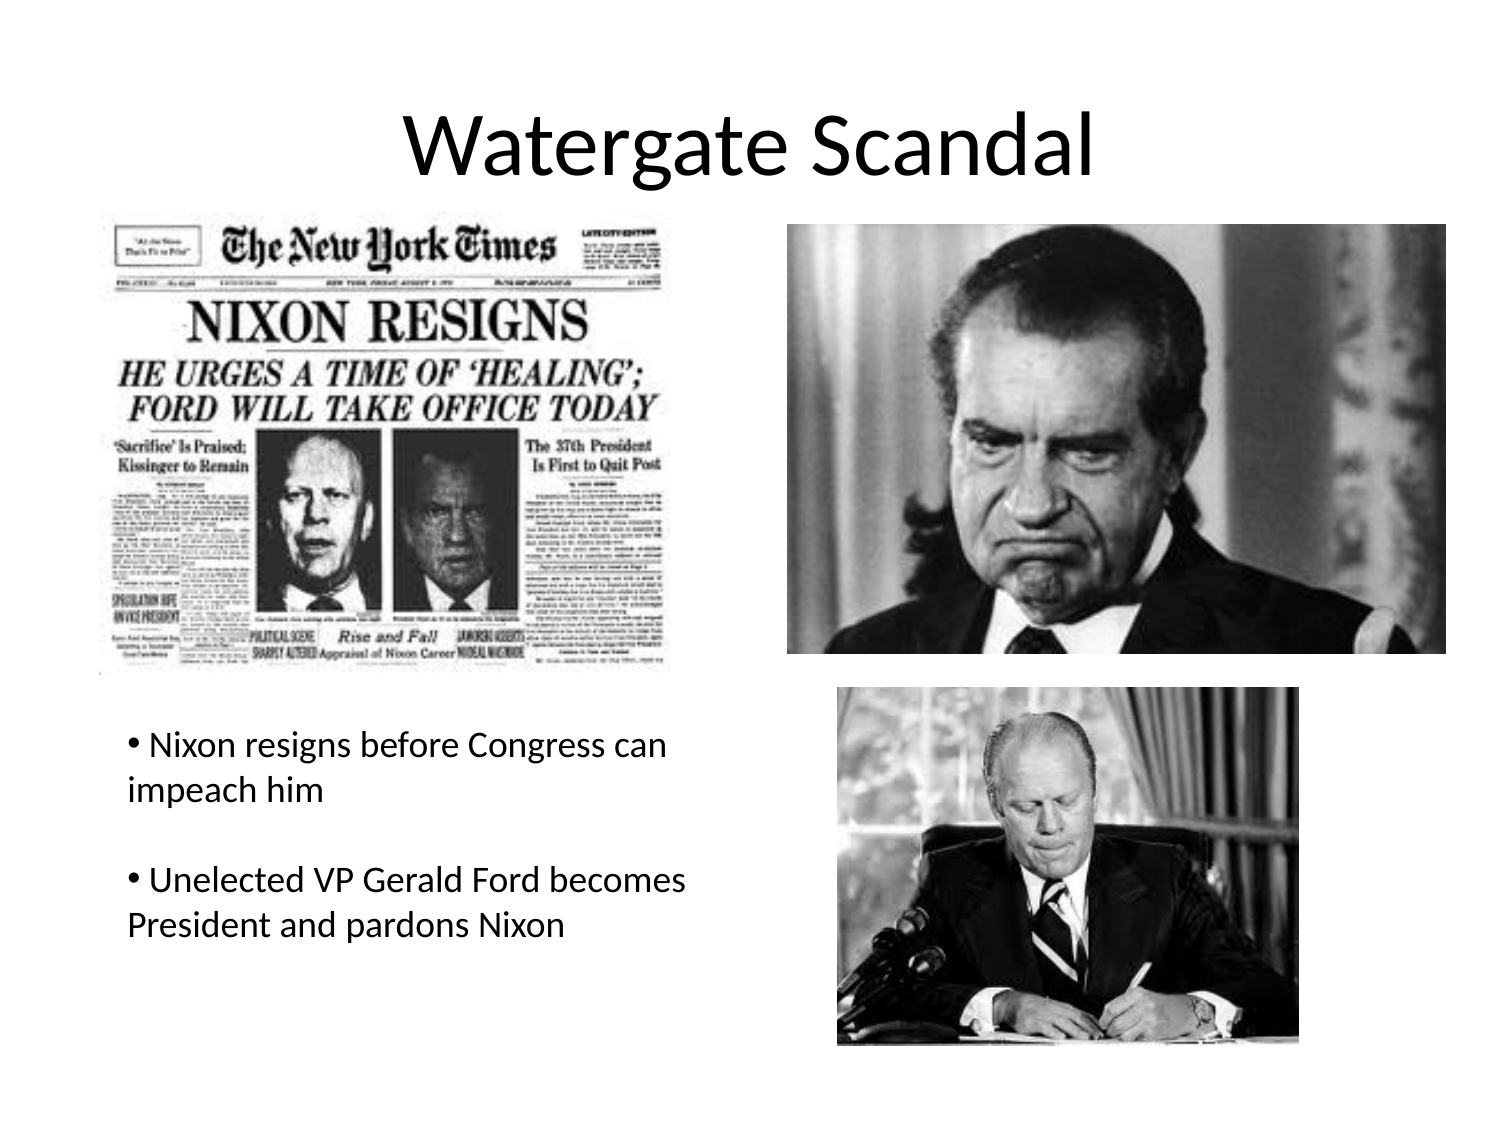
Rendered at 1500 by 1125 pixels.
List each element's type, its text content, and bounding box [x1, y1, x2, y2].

title Watergate Scandal [75, 45, 1425, 233]
picture [837, 687, 1299, 1046]
picture [787, 224, 1446, 654]
text_box Nixon resigns before Congress can impeach him Unelected VP Gerald Ford becomes President and pardons Nixon [112, 712, 775, 953]
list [99, 212, 676, 675]
